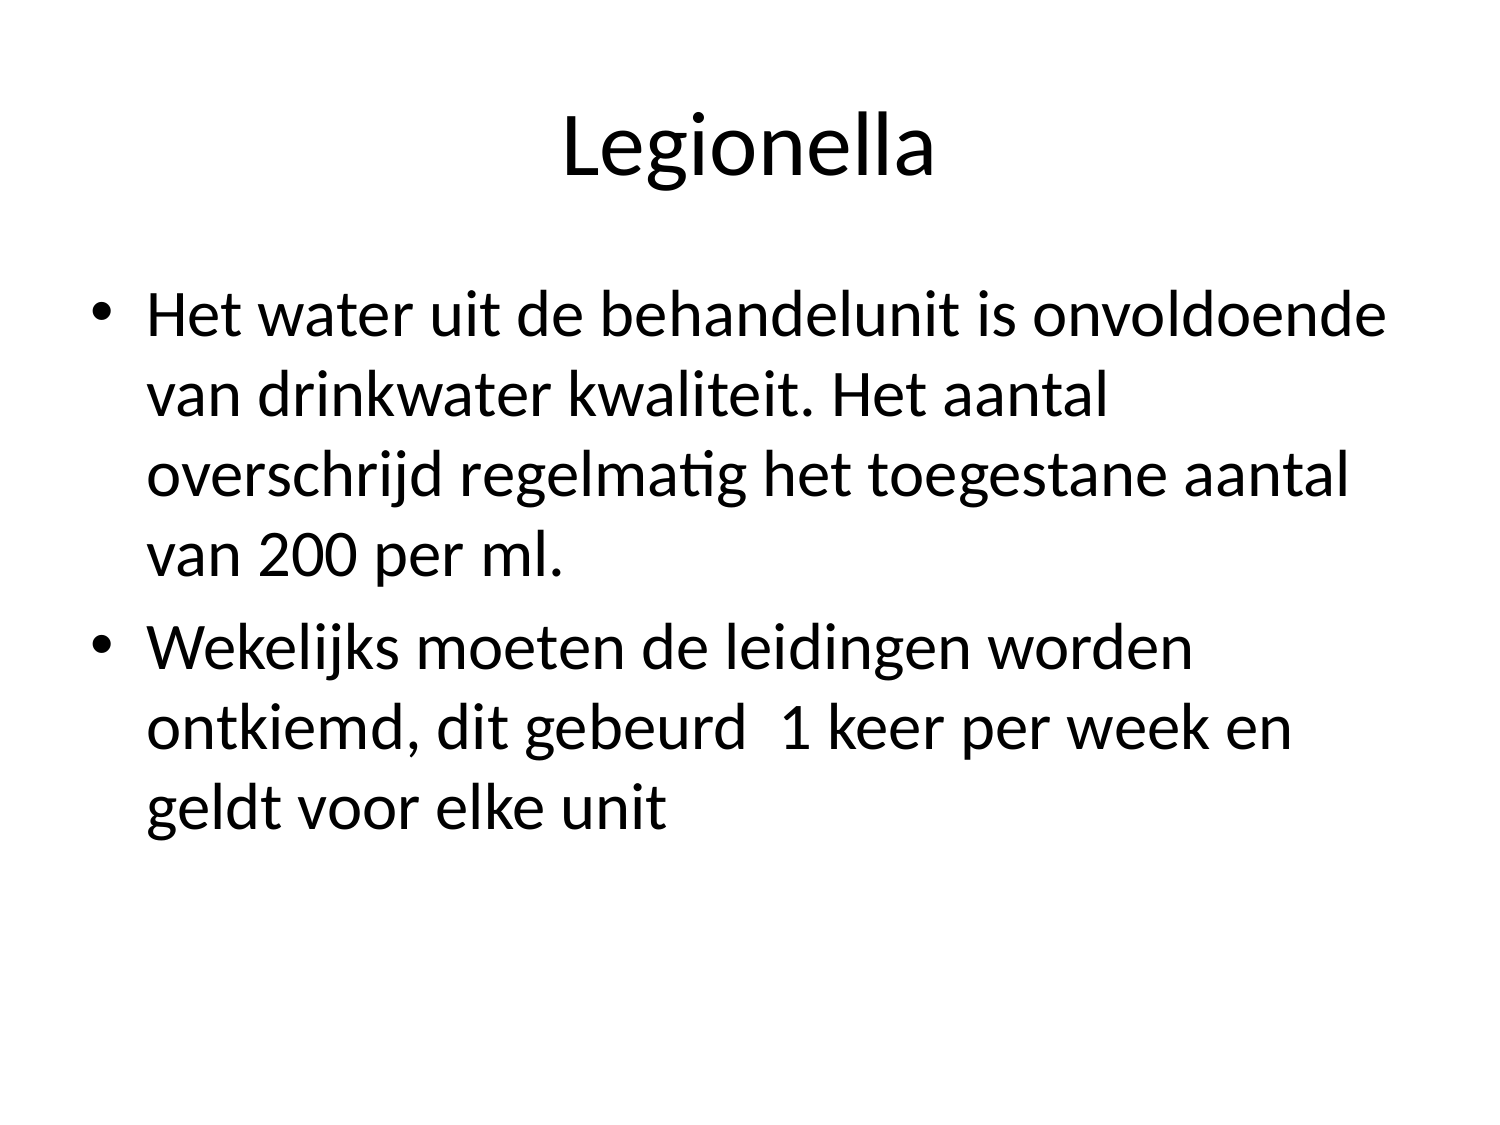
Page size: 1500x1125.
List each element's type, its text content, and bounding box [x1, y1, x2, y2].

title Legionella [75, 45, 1425, 233]
list Het water uit de behandelunit is onvoldoende van drinkwater kwaliteit. Het aantal overschrijd regelmatig het toegestane aantal van 200 per ml. Wekelijks moeten de leidingen worden ontkiemd, dit gebeurd 1 keer per week en geldt voor elke unit [75, 262, 1425, 1005]
